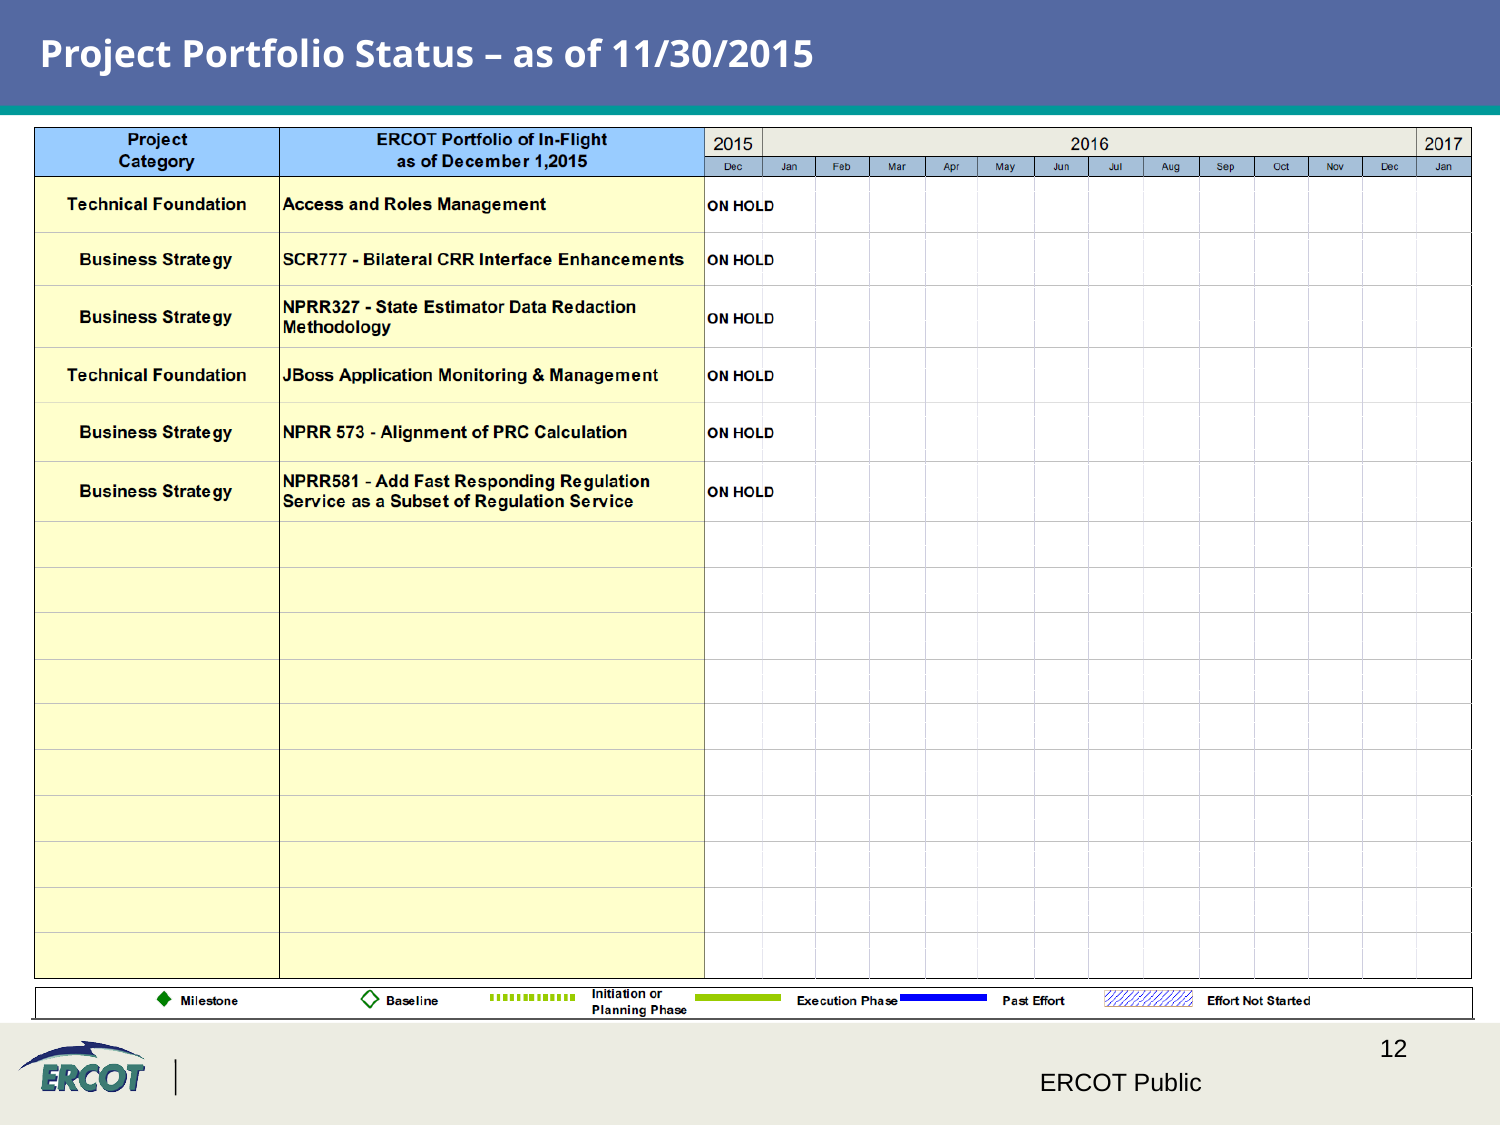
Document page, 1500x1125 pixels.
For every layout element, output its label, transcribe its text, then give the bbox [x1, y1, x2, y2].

picture [31, 124, 1476, 1020]
text_box Project Portfolio Status – as of 11/30/2015 [24, 30, 1163, 106]
text_box [24, 22, 1450, 85]
picture [10, 1031, 151, 1111]
footer ERCOT Public [1025, 1059, 1438, 1125]
